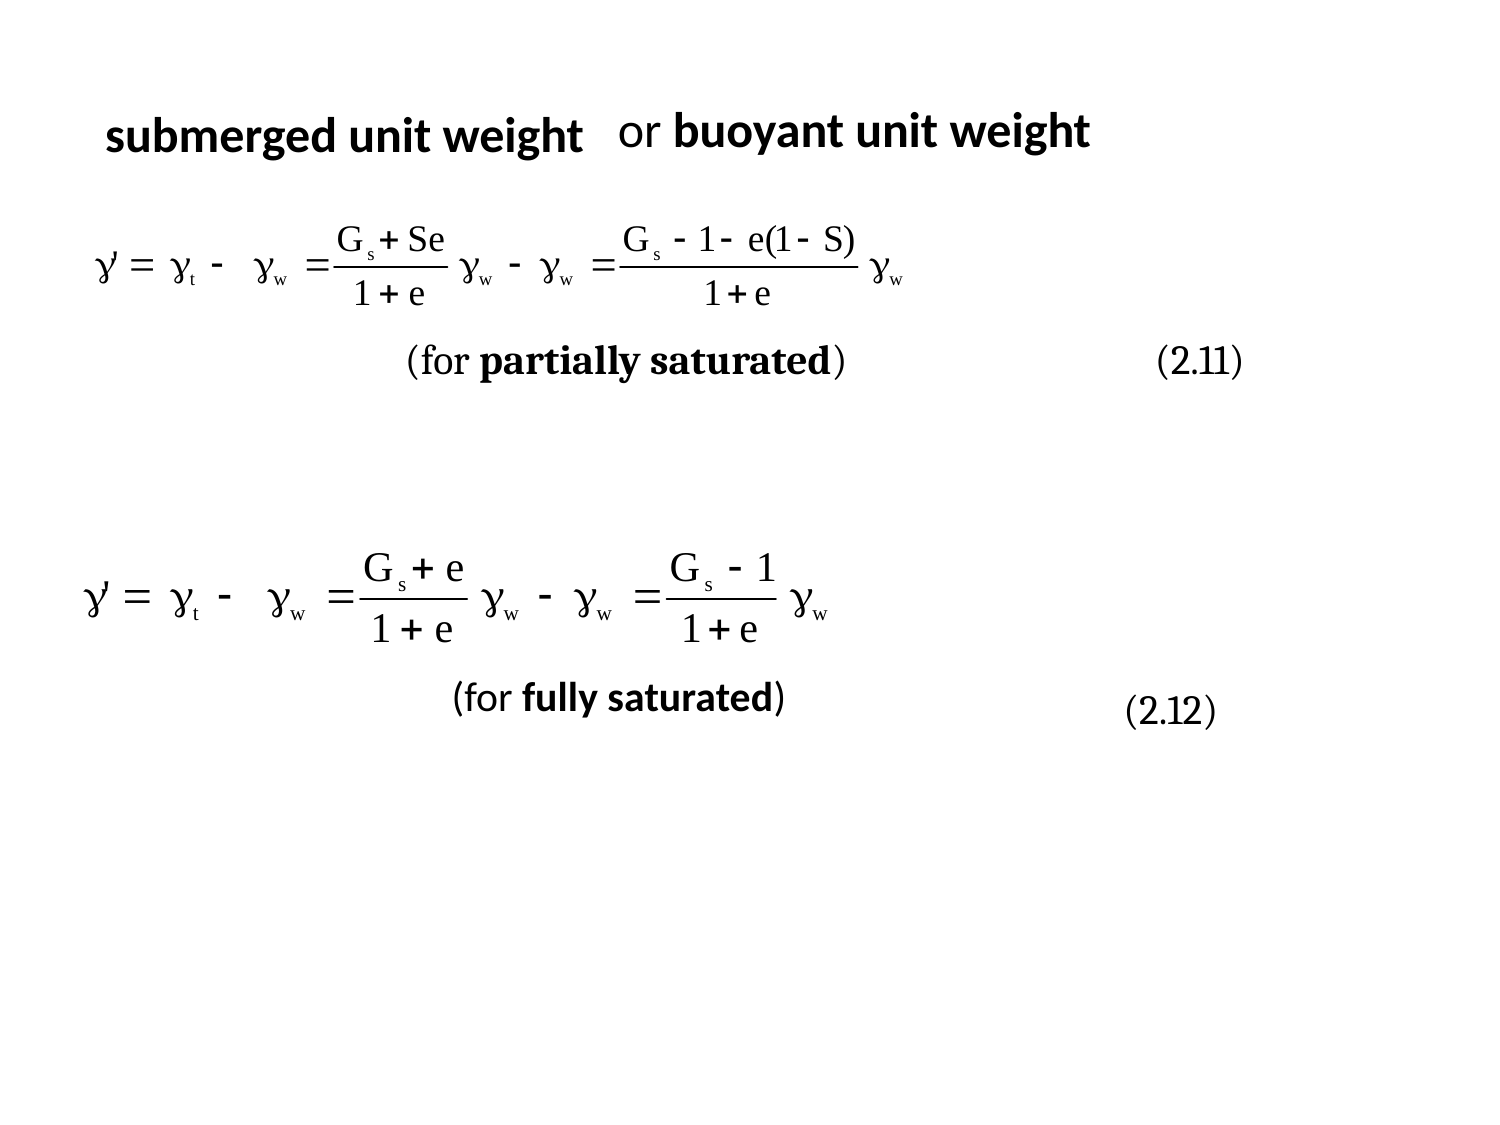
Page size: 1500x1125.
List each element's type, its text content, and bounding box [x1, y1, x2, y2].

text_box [74, 537, 838, 665]
text_box or buoyant unit weight [603, 89, 1106, 165]
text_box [87, 212, 912, 326]
text_box (for partially saturated) (2.11) [389, 325, 1261, 391]
text_box (for fully saturated) [427, 662, 908, 728]
text_box submerged unit weight [90, 95, 611, 171]
text_box (2.12) [1107, 675, 1234, 741]
